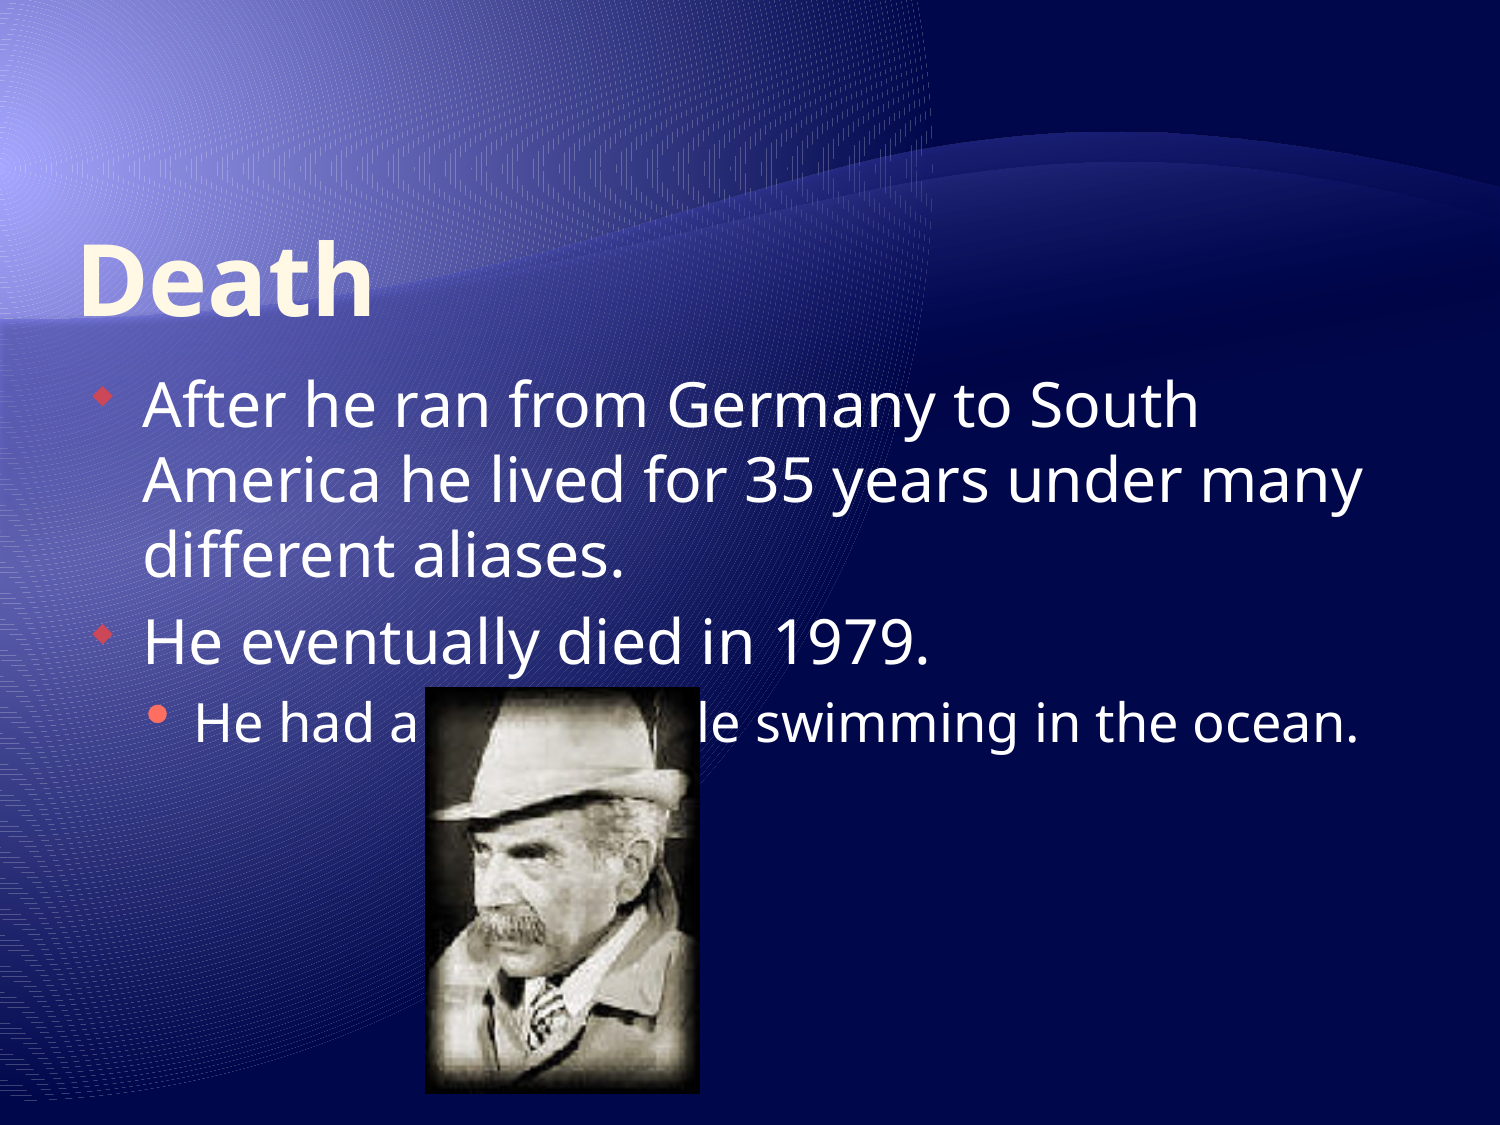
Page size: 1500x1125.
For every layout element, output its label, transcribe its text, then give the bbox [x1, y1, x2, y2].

list After he ran from Germany to South America he lived for 35 years under many different aliases. He eventually died in 1979. He had a stroke while swimming in the ocean. [75, 357, 1425, 1033]
title Death [75, 87, 1425, 338]
picture [424, 687, 701, 1094]
